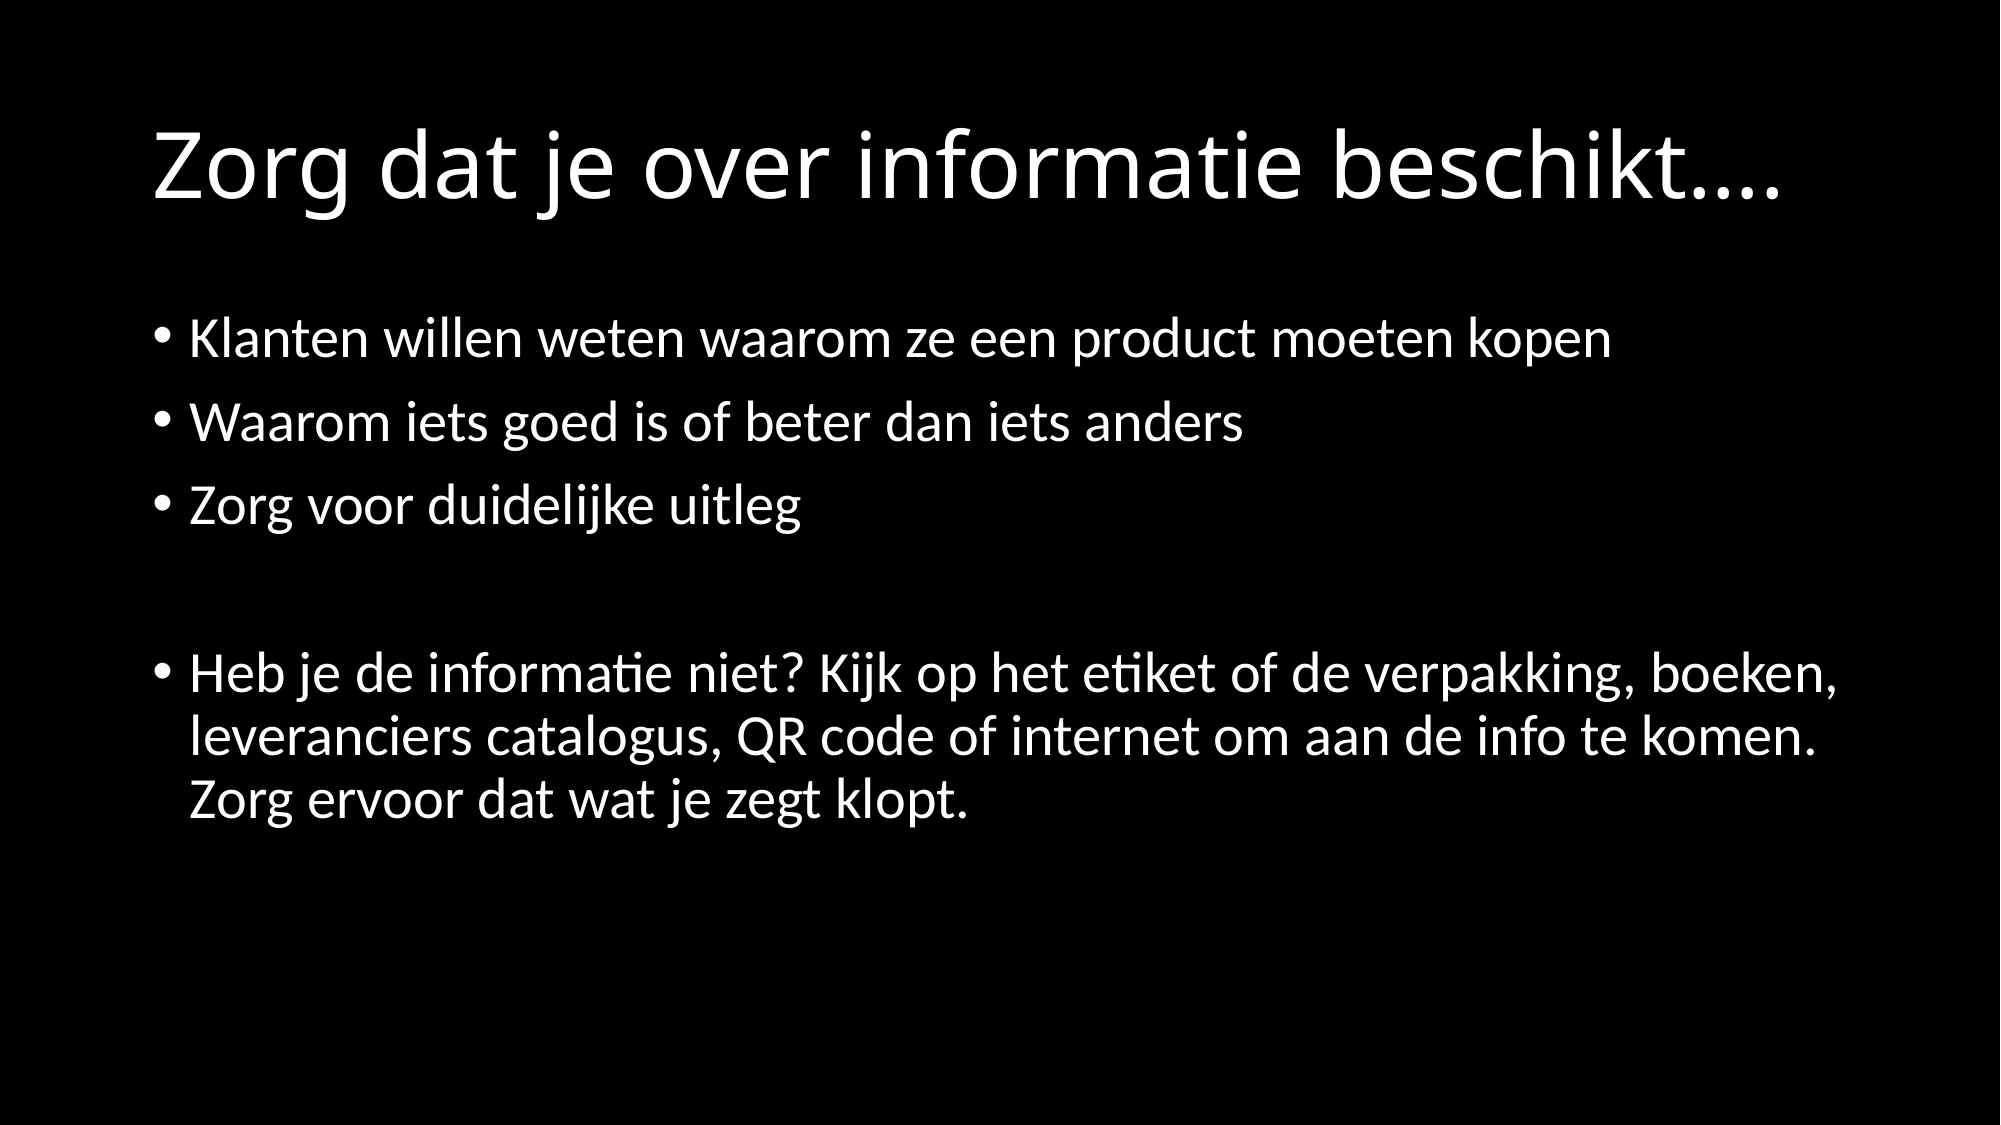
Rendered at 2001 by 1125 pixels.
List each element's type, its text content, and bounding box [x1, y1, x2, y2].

list Klanten willen weten waarom ze een product moeten kopen Waarom iets goed is of beter dan iets anders Zorg voor duidelijke uitleg Heb je de informatie niet? Kijk op het etiket of de verpakking, boeken, leveranciers catalogus, QR code of internet om aan de info te komen. Zorg ervoor dat wat je zegt klopt. [137, 299, 1863, 1014]
title Zorg dat je over informatie beschikt…. [137, 59, 1863, 278]
